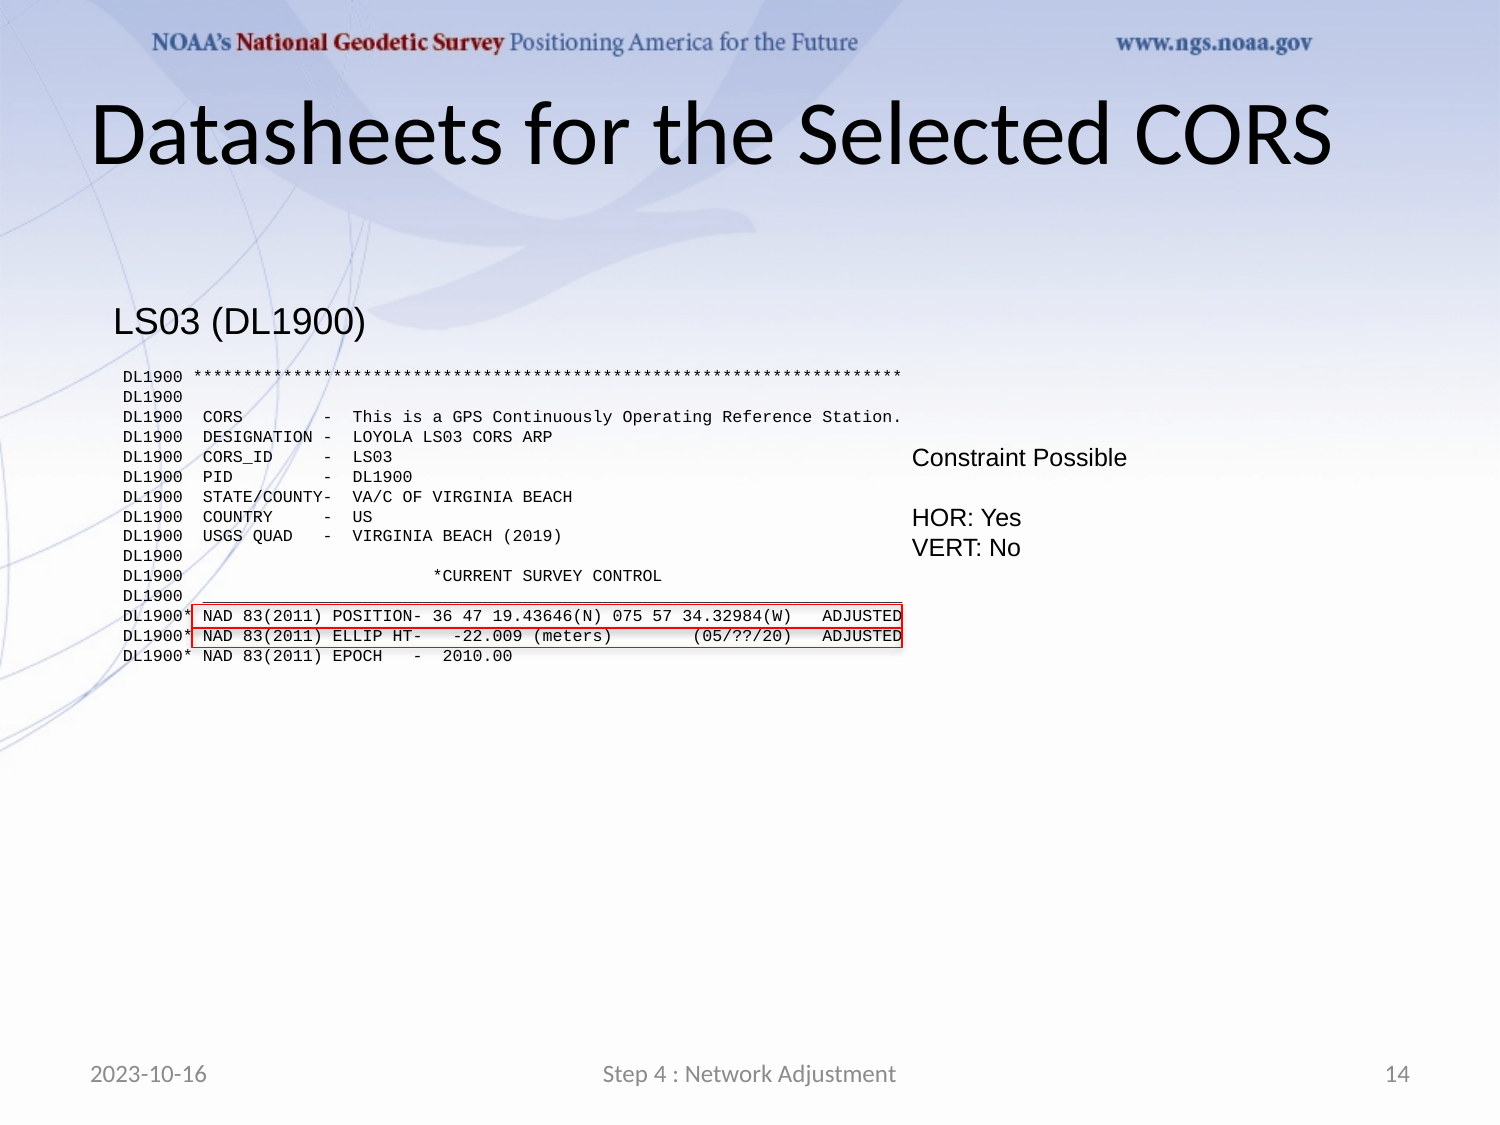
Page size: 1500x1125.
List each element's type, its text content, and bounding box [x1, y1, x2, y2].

text_box [191, 604, 903, 627]
title Datasheets for the Selected CORS [74, 74, 1426, 181]
slide_number 14 [1074, 1042, 1425, 1103]
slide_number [75, 1042, 425, 1103]
picture [0, 0, 1500, 1125]
footer Step 4 : Network Adjustment [512, 1042, 988, 1103]
text_box LS03 (DL1900) [98, 289, 405, 350]
text_box Constraint Possible HOR: Yes VERT: No [897, 434, 1181, 569]
text_box DL1900 *********************************************************************** DL1900 DL1900 CORS - This is a GPS Continuously Operating Reference Station. DL1900 DESIGNATION - LOYOLA LS03 CORS ARP DL1900 CORS_ID - LS03 DL1900 PID - DL1900 DL1900 STATE/COUNTY- VA/C OF VIRGINIA BEACH DL1900 COUNTRY - US DL1900 USGS QUAD - VIRGINIA BEACH (2019) DL1900 DL1900 *CURRENT SURVEY CONTROL DL1900 ______________________________________________________________________ DL1900* NAD 83(2011) POSITION- 36 47 19.43646(N) 075 57 34.32984(W) ADJUSTED DL1900* NAD 83(2011) ELLIP HT- -22.009 (meters) (05/??/20) ADJUSTED DL1900* NAD 83(2011) EPOCH - 2010.00 [98, 358, 929, 673]
text_box [191, 627, 903, 648]
